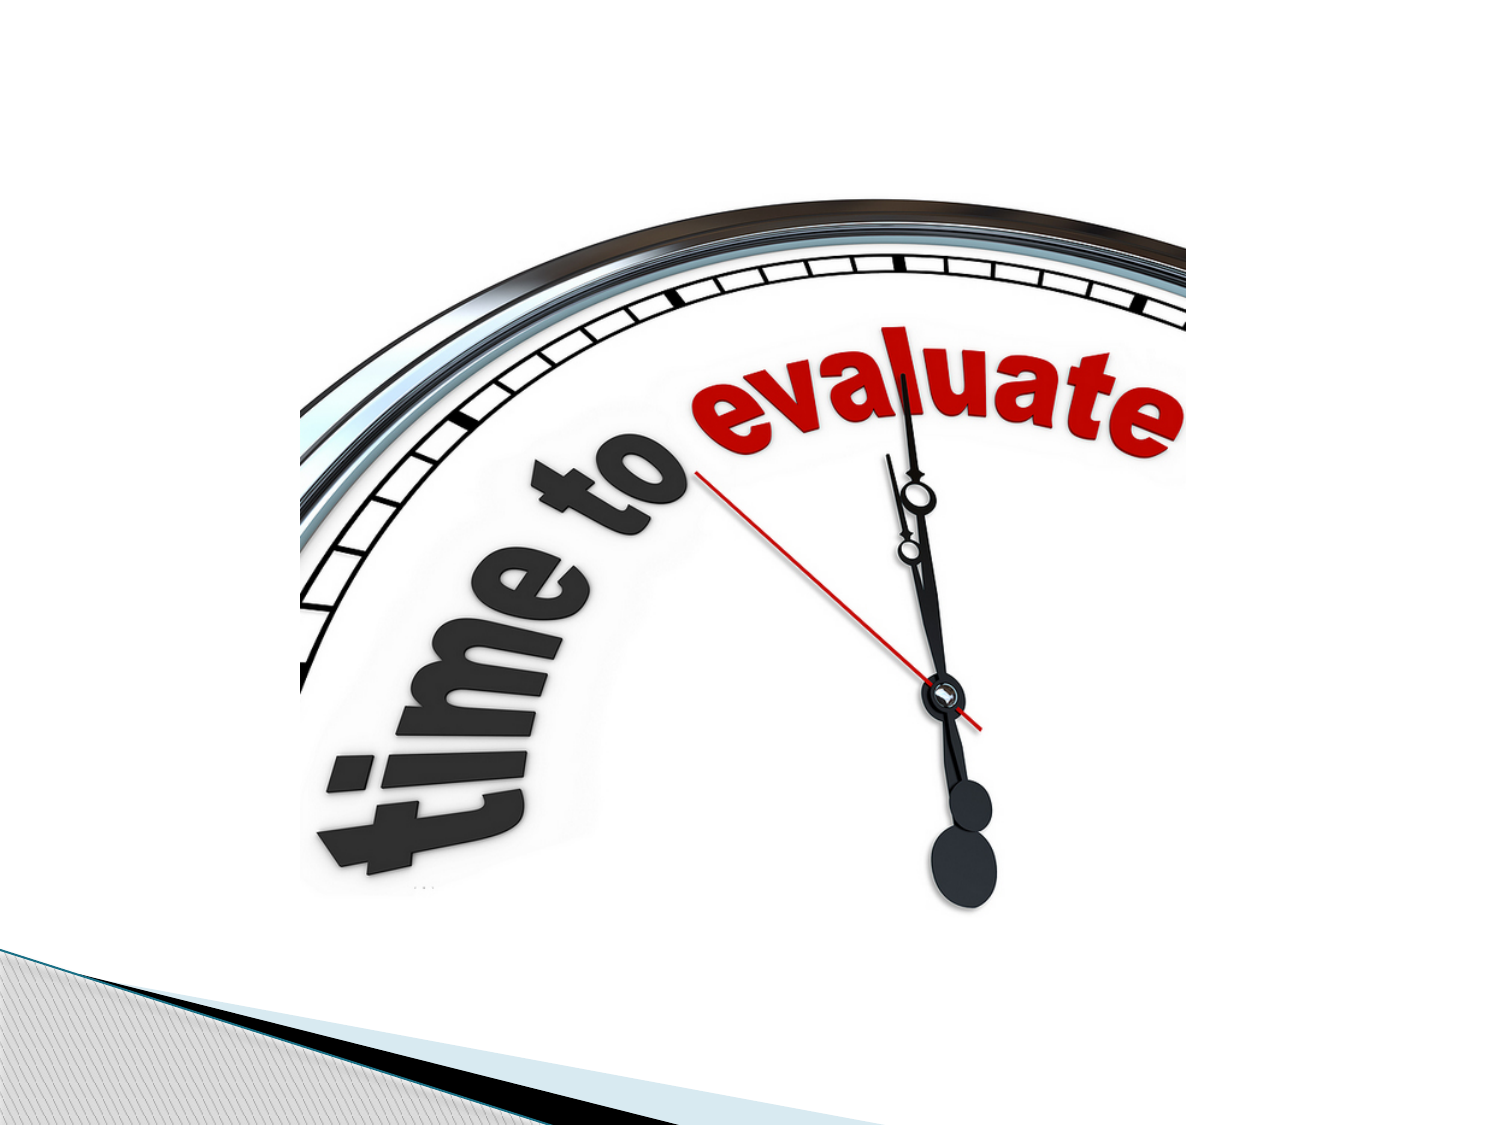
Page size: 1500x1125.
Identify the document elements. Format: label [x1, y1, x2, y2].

list [299, 174, 1186, 918]
